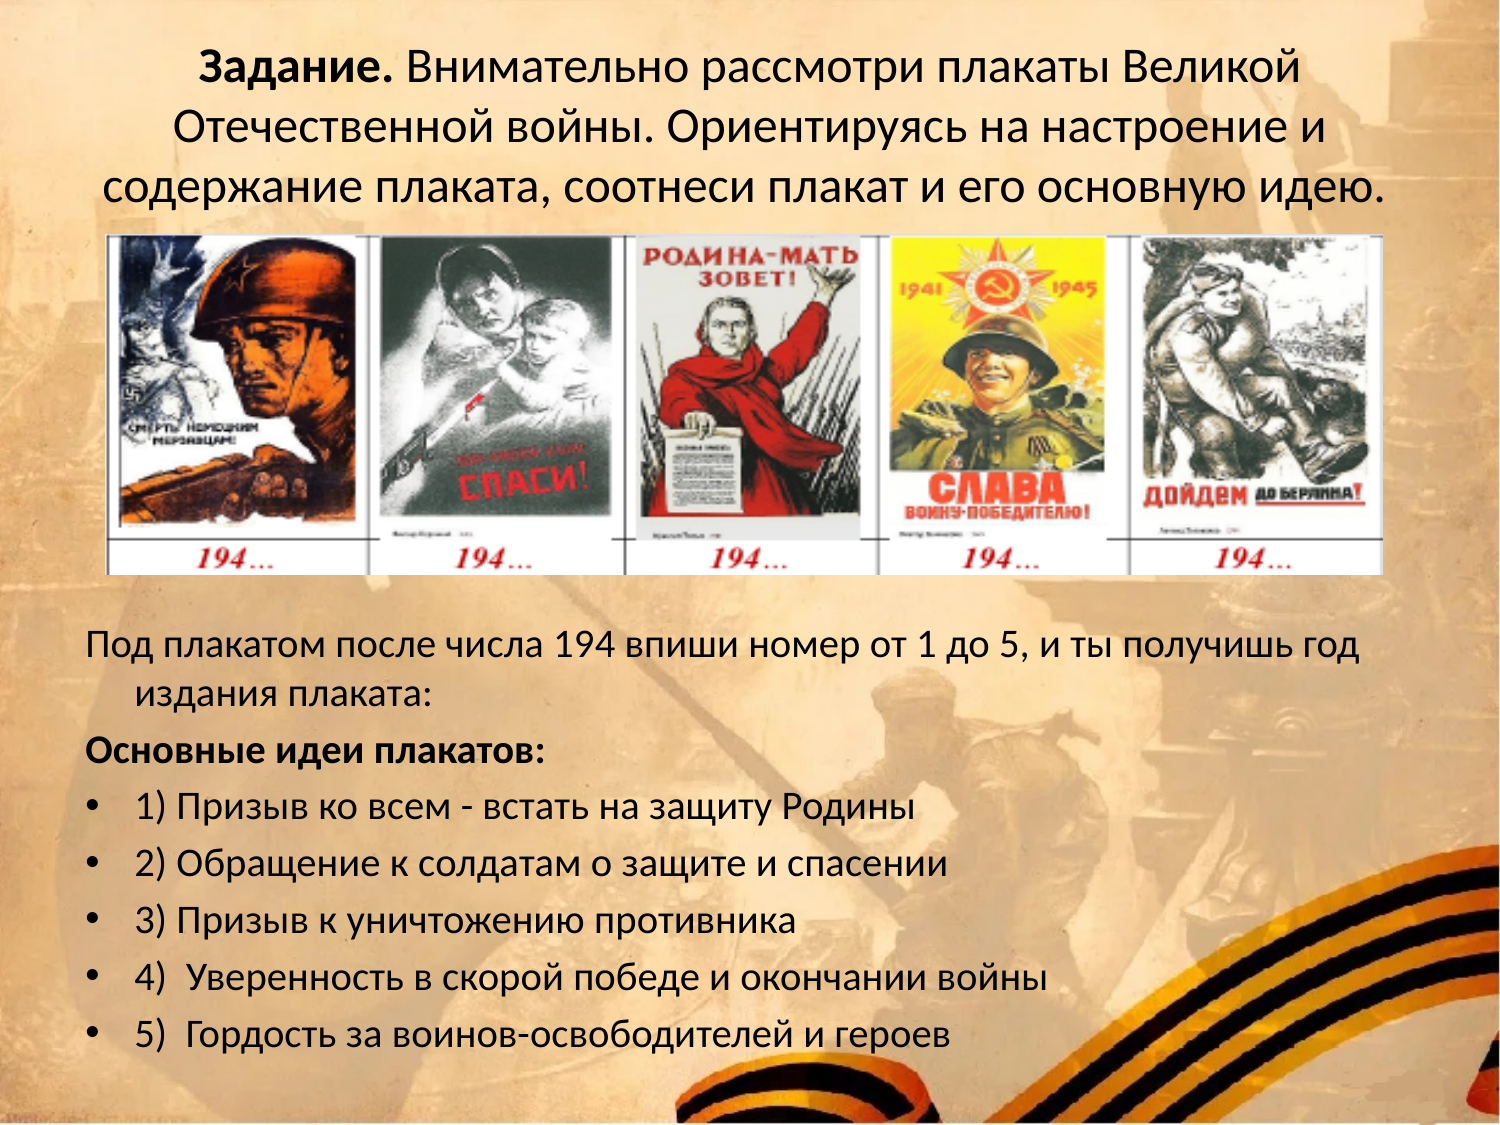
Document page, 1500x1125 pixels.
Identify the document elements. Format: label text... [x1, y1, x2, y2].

list Под плакатом после числа 194 впиши номер от 1 до 5, и ты получишь год издания плаката: Основные идеи плакатов: 1) Призыв ко всем - встать на защиту Родины 2) Обращение к солдатам о защите и спасении 3) Призыв к уничтожению противника 4) Уверенность в скорой победе и окончании войны 5) Гордость за воинов-освободителей и героев [70, 609, 1421, 1064]
picture [0, 0, 1500, 1125]
title Задание. Внимательно рассмотри плакаты Великой Отечественной войны. Ориентируясь на настроение и содержание плаката, соотнеси плакат и его основную идею. [75, 45, 1425, 200]
